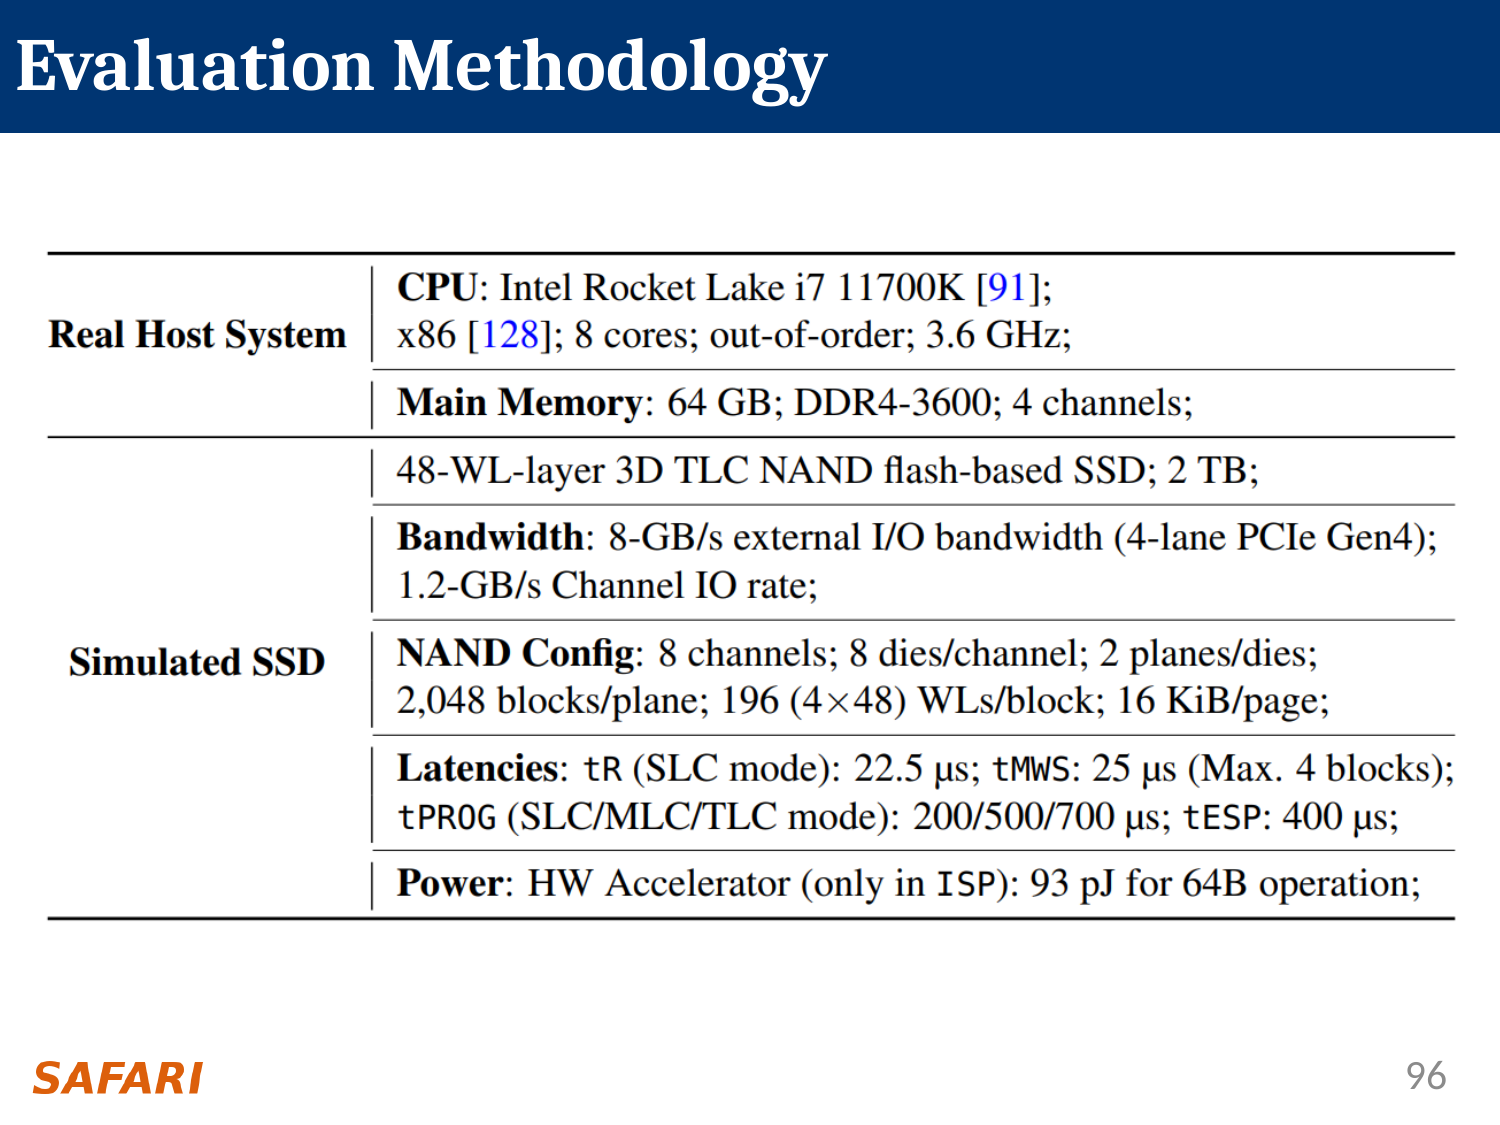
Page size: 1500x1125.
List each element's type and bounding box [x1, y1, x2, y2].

picture [40, 230, 1472, 928]
picture [31, 1052, 209, 1104]
title [0, 0, 1500, 133]
